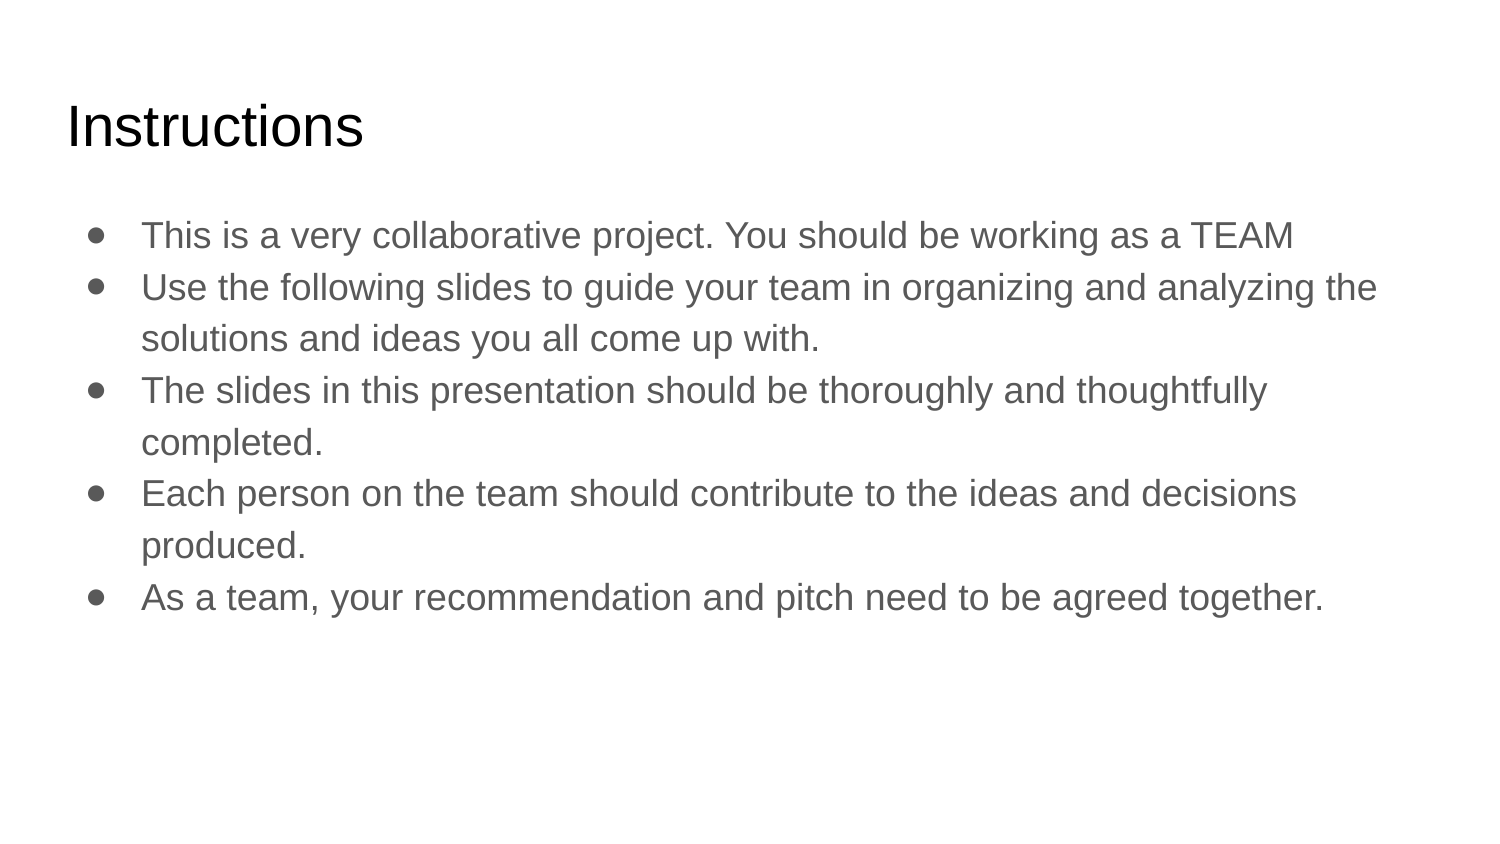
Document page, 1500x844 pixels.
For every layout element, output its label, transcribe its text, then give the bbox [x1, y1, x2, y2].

title Instructions [51, 72, 1449, 167]
list This is a very collaborative project. You should be working as a TEAM Use the following slides to guide your team in organizing and analyzing the solutions and ideas you all come up with. The slides in this presentation should be thoroughly and thoughtfully completed. Each person on the team should contribute to the ideas and decisions produced. As a team, your recommendation and pitch need to be agreed together. [51, 189, 1449, 750]
